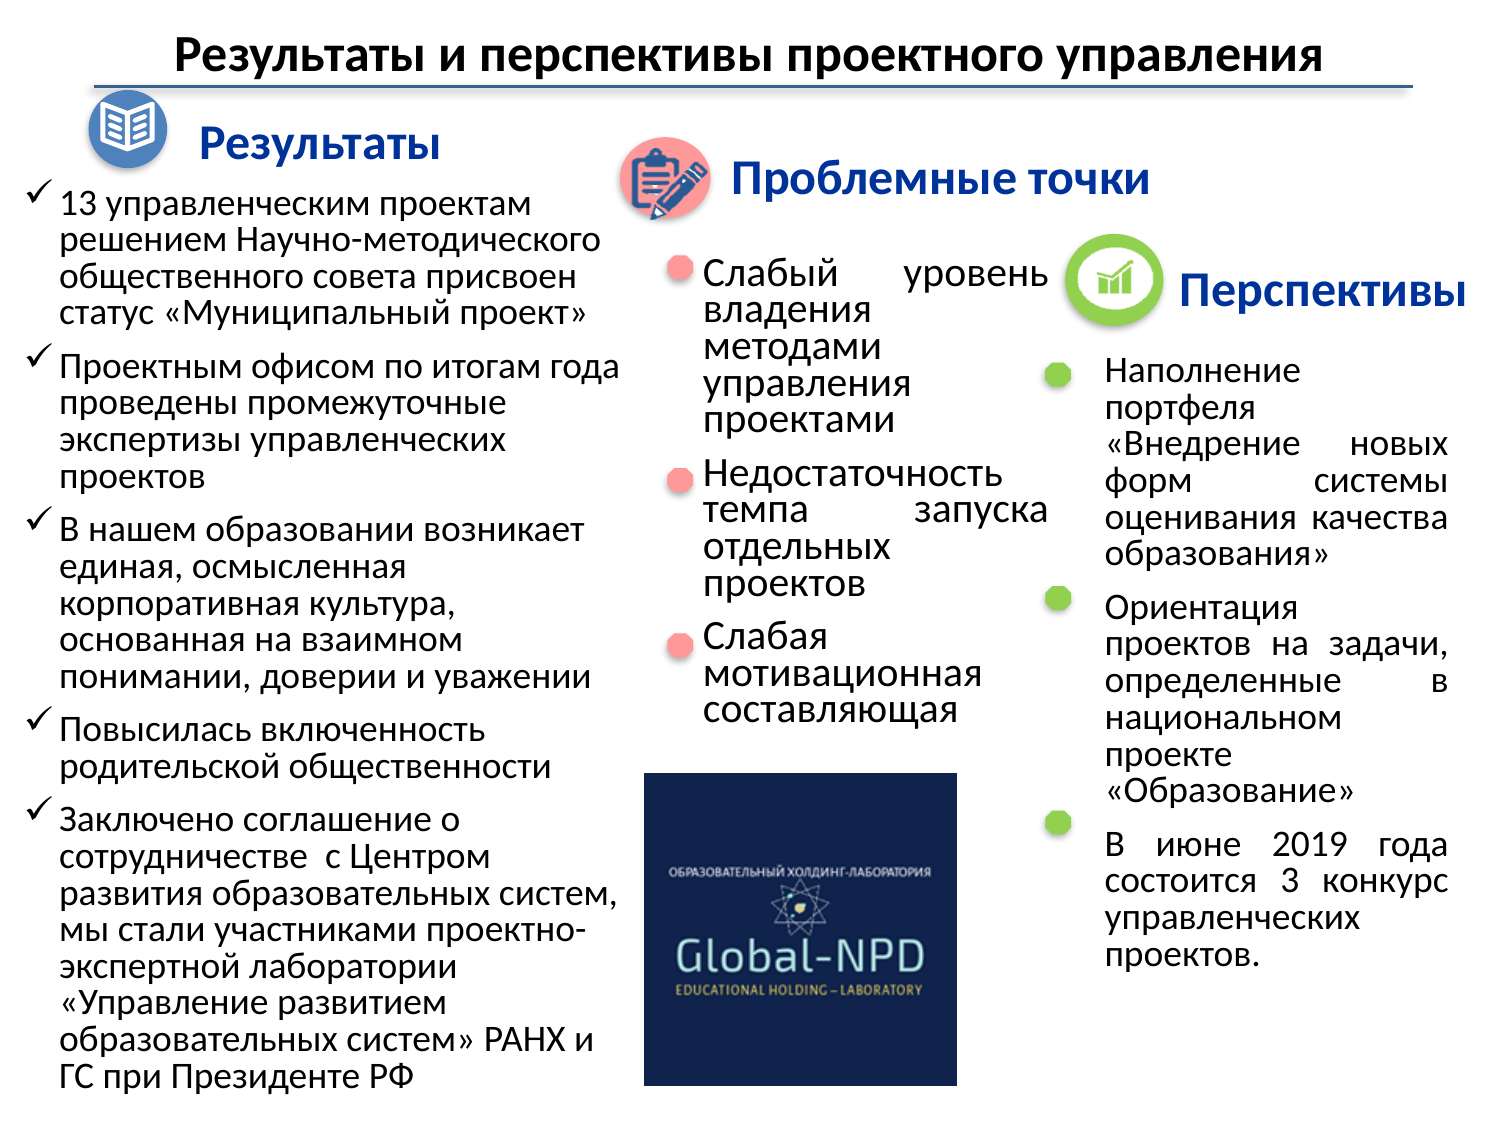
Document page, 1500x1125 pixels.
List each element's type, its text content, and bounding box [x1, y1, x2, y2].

text_box Наполнение портфеля «Внедрение новых форм системы оценивания качества образования» Ориентация проектов на задачи, определенные в национальном проекте «Образование» В июне 2019 года состоится 3 конкурс управленческих проектов. [1045, 343, 1469, 984]
text_box [665, 631, 696, 660]
text_box [1043, 584, 1074, 613]
text_box 13 управленческим проектам решением Научно-методического общественного совета присвоен статус «Муниципальный проект» Проектным офисом по итогам года проведены промежуточные экспертизы управленческих проектов В нашем образовании возникает единая, осмысленная корпоративная культура, основанная на взаимном понимании, доверии и уважении Повысилась включенность родительской общественности Заключено соглашение о сотрудничестве с Центром развития образовательных систем, мы стали участниками проектно-экспертной лаборатории «Управление развитием образовательных систем» РАНХ и ГС при Президенте РФ [0, 175, 644, 1106]
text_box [619, 136, 1170, 220]
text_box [1059, 233, 1486, 327]
text_box Слабый уровень владения методами управления проектами Недостаточность темпа запуска отдельных проектов Слабая мотивационная составляющая [644, 247, 1069, 741]
title Результаты и перспективы проектного управления [0, 20, 1500, 81]
text_box [1043, 808, 1074, 837]
picture [644, 773, 958, 1087]
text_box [88, 89, 460, 178]
text_box [665, 465, 696, 495]
text_box [1042, 360, 1073, 389]
text_box [665, 253, 696, 282]
